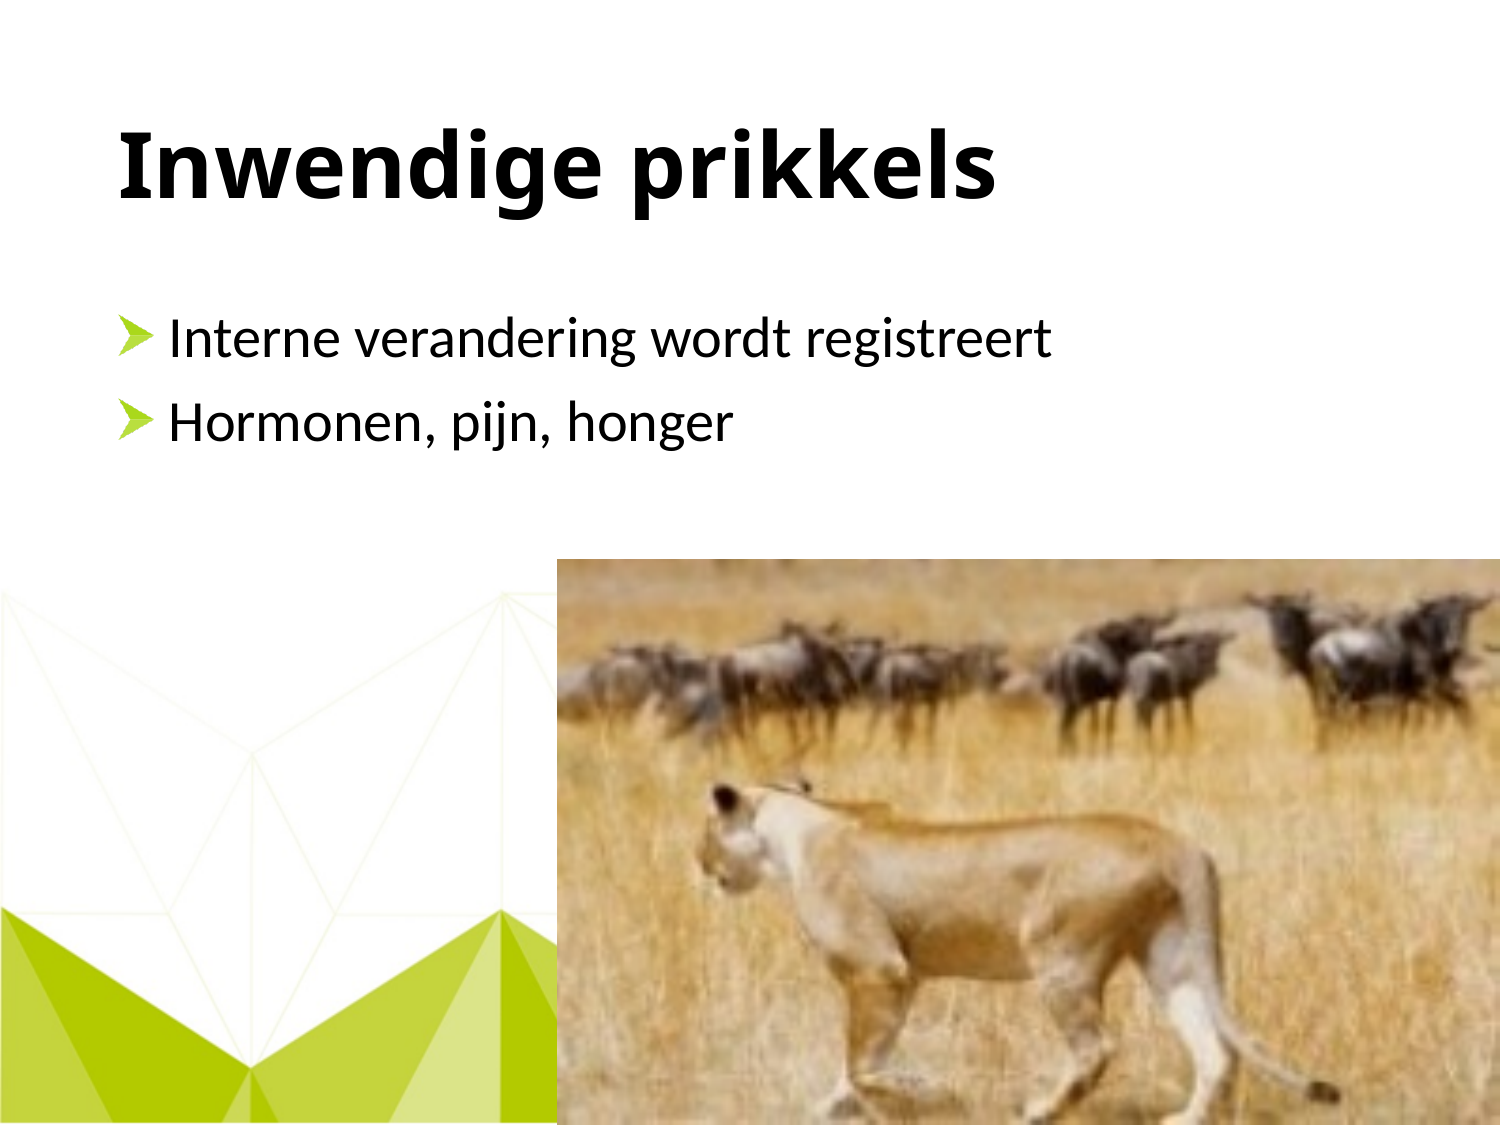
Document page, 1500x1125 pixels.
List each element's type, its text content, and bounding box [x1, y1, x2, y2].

picture [0, 0, 1500, 1125]
title Inwendige prikkels [103, 59, 1397, 278]
list Interne verandering wordt registreert Hormonen, pijn, honger [103, 299, 1397, 1014]
